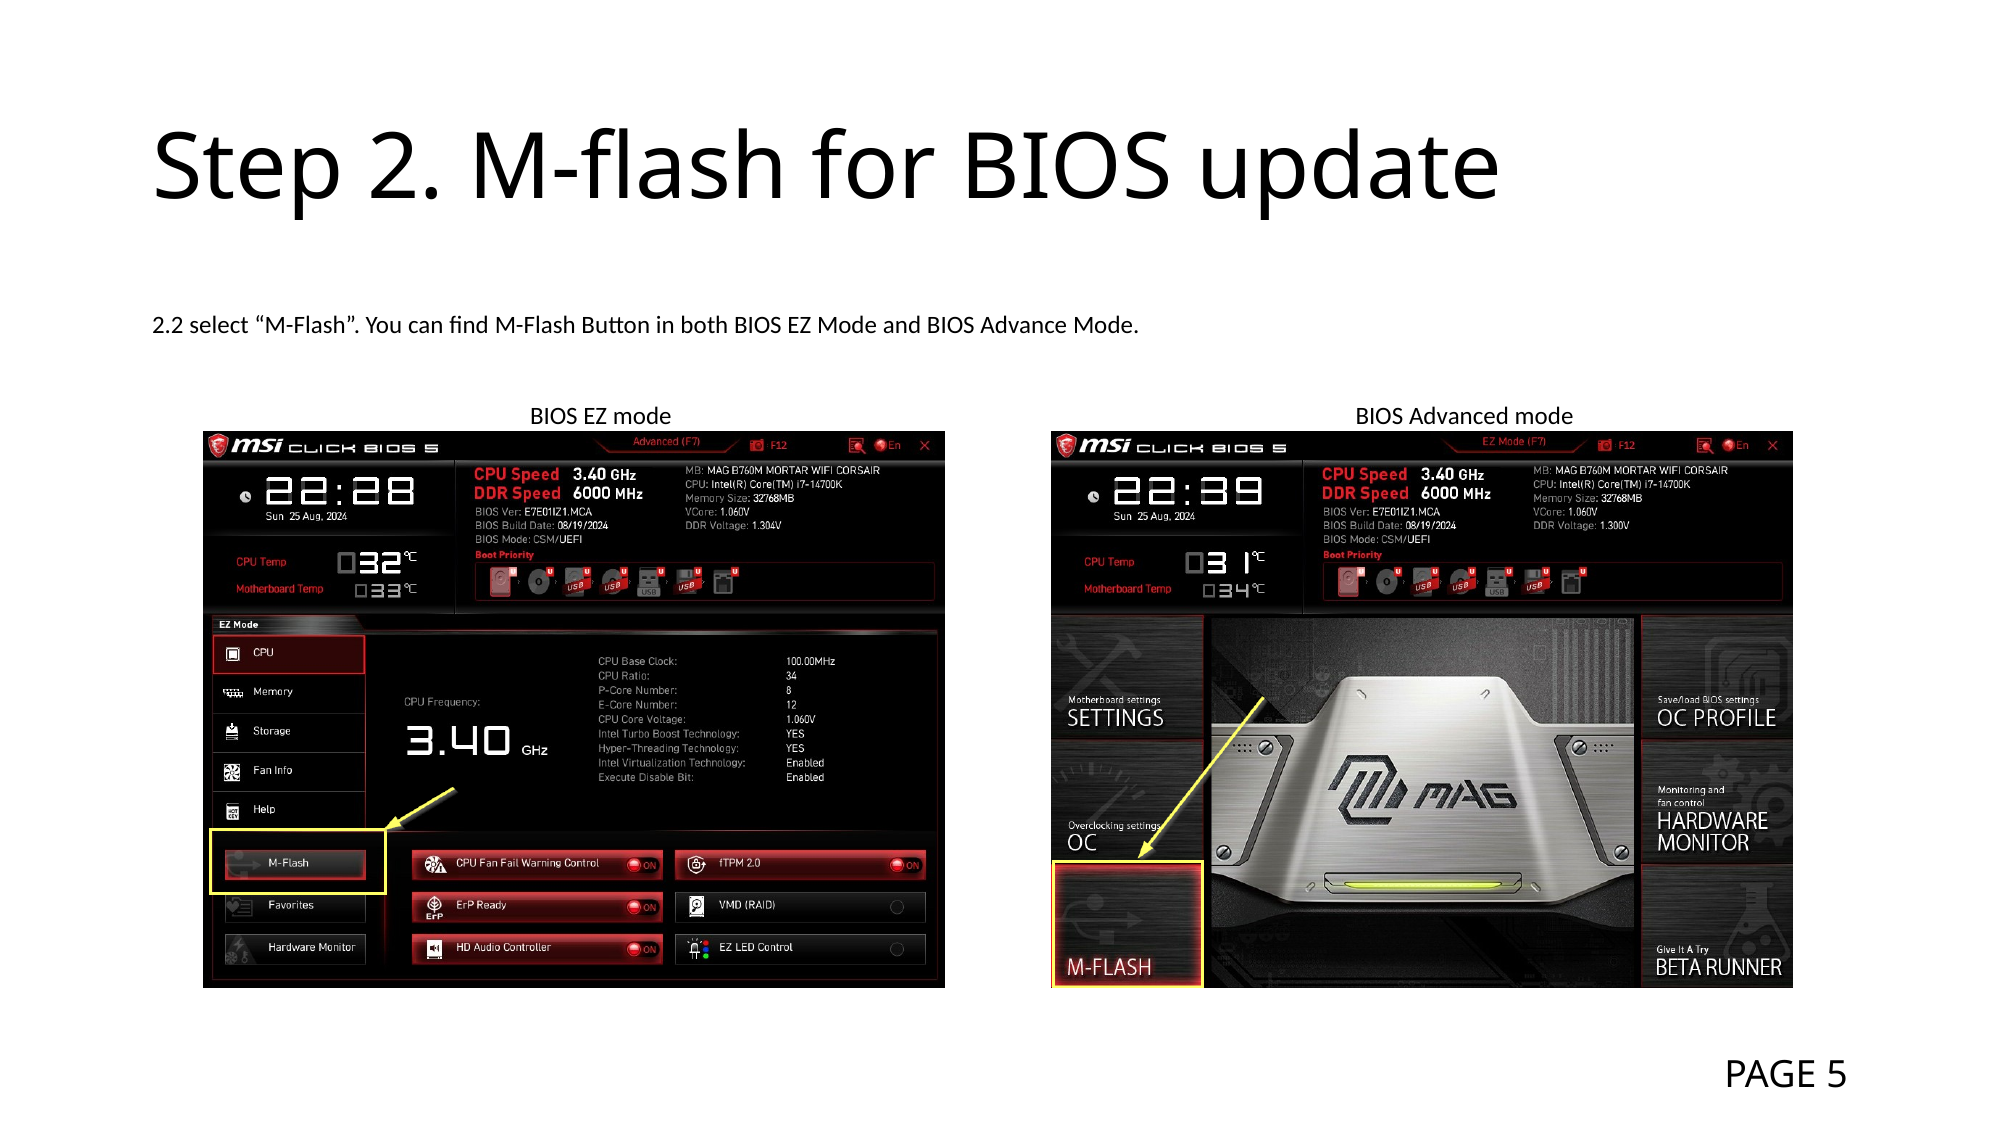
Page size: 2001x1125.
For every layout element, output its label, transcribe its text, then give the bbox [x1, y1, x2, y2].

text_box 2.2 select “M-Flash”. You can find M-Flash Button in both BIOS EZ Mode and BIOS Advance Mode. [137, 301, 1334, 376]
text_box BIOS Advanced mode [1340, 391, 1592, 432]
slide_number PAGE 5 [1412, 1042, 1863, 1103]
title Step 2. M-flash for BIOS update [137, 59, 1863, 278]
text_box BIOS EZ mode [515, 392, 727, 432]
picture [1051, 431, 1793, 988]
picture [203, 431, 945, 988]
